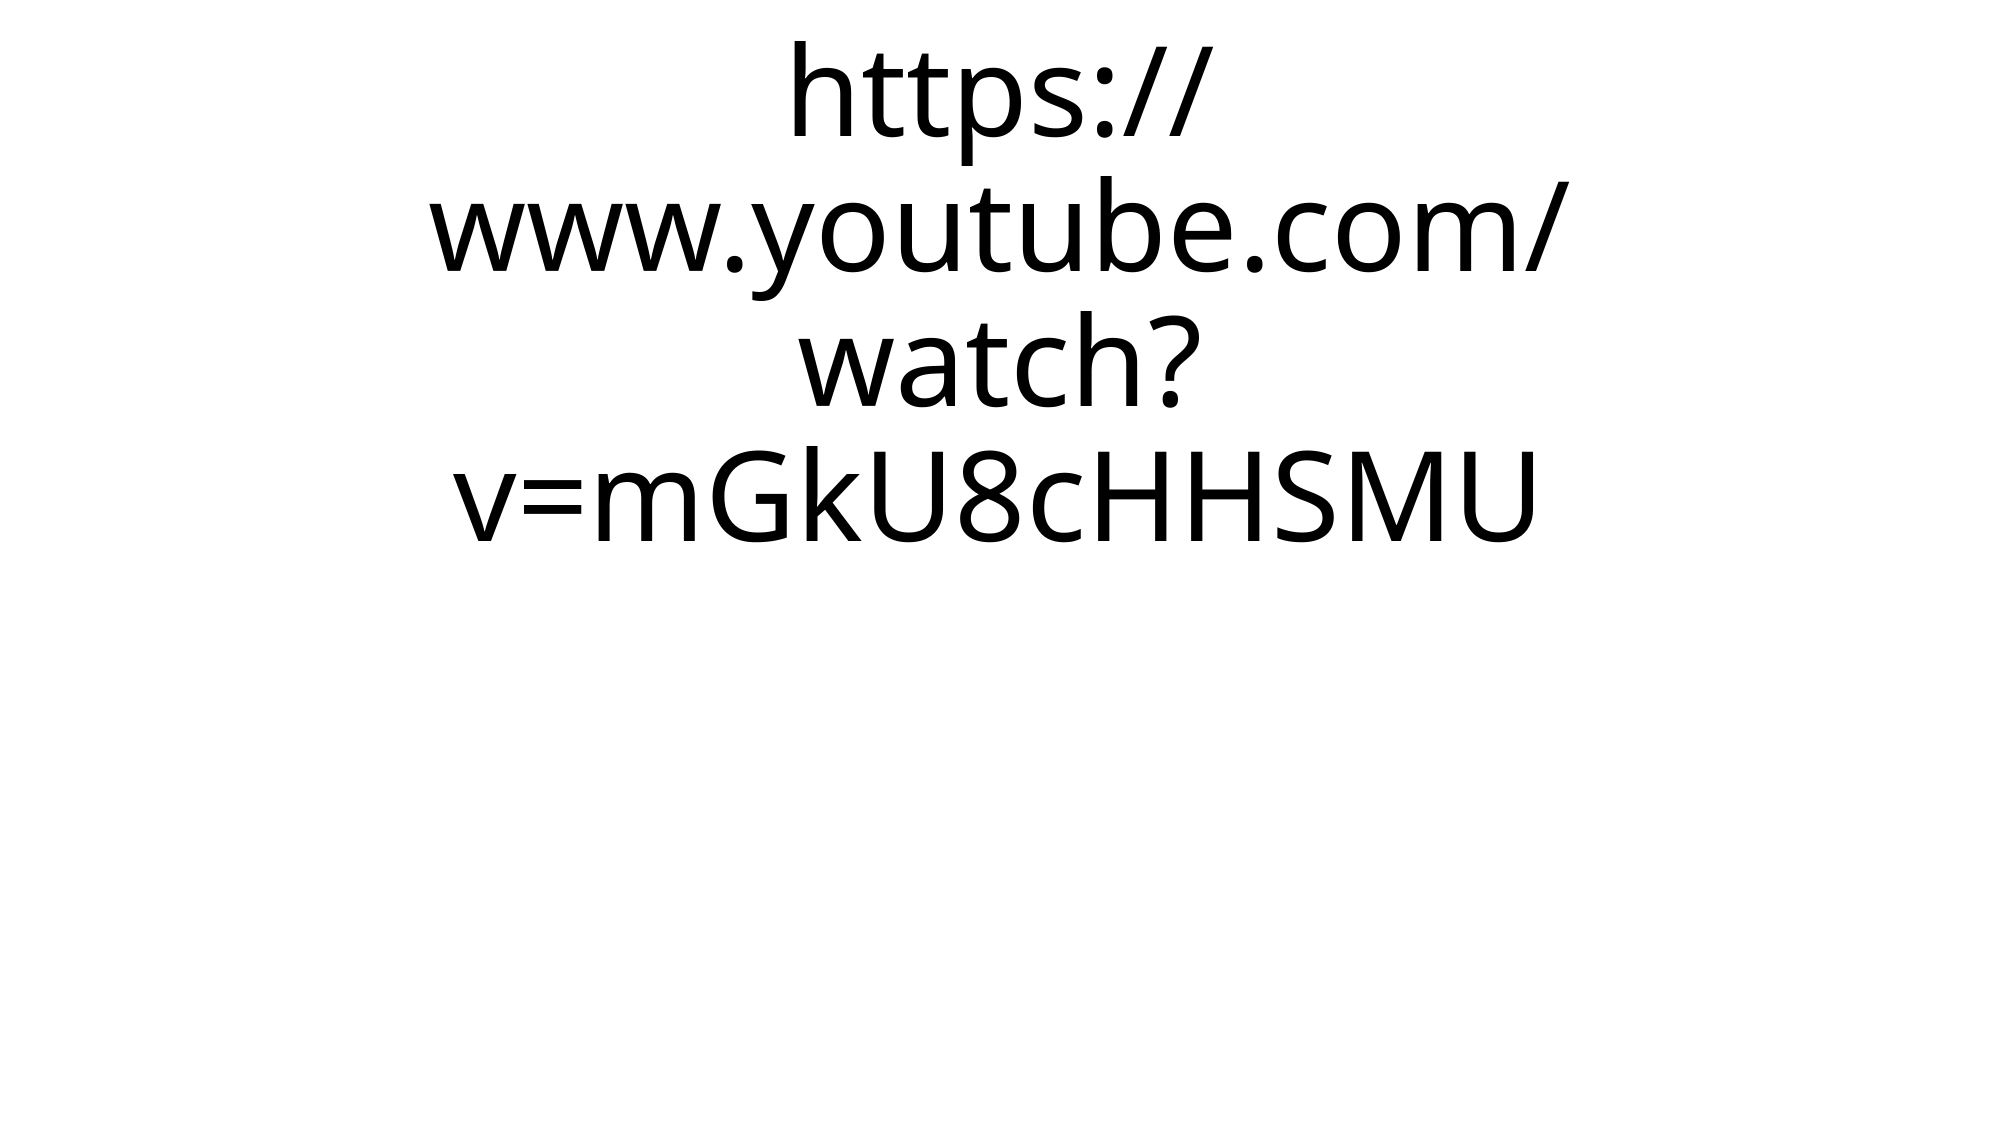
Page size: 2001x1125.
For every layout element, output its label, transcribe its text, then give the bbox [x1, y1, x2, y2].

title https://www.youtube.com/watch?v=mGkU8cHHSMU [249, 184, 1750, 576]
